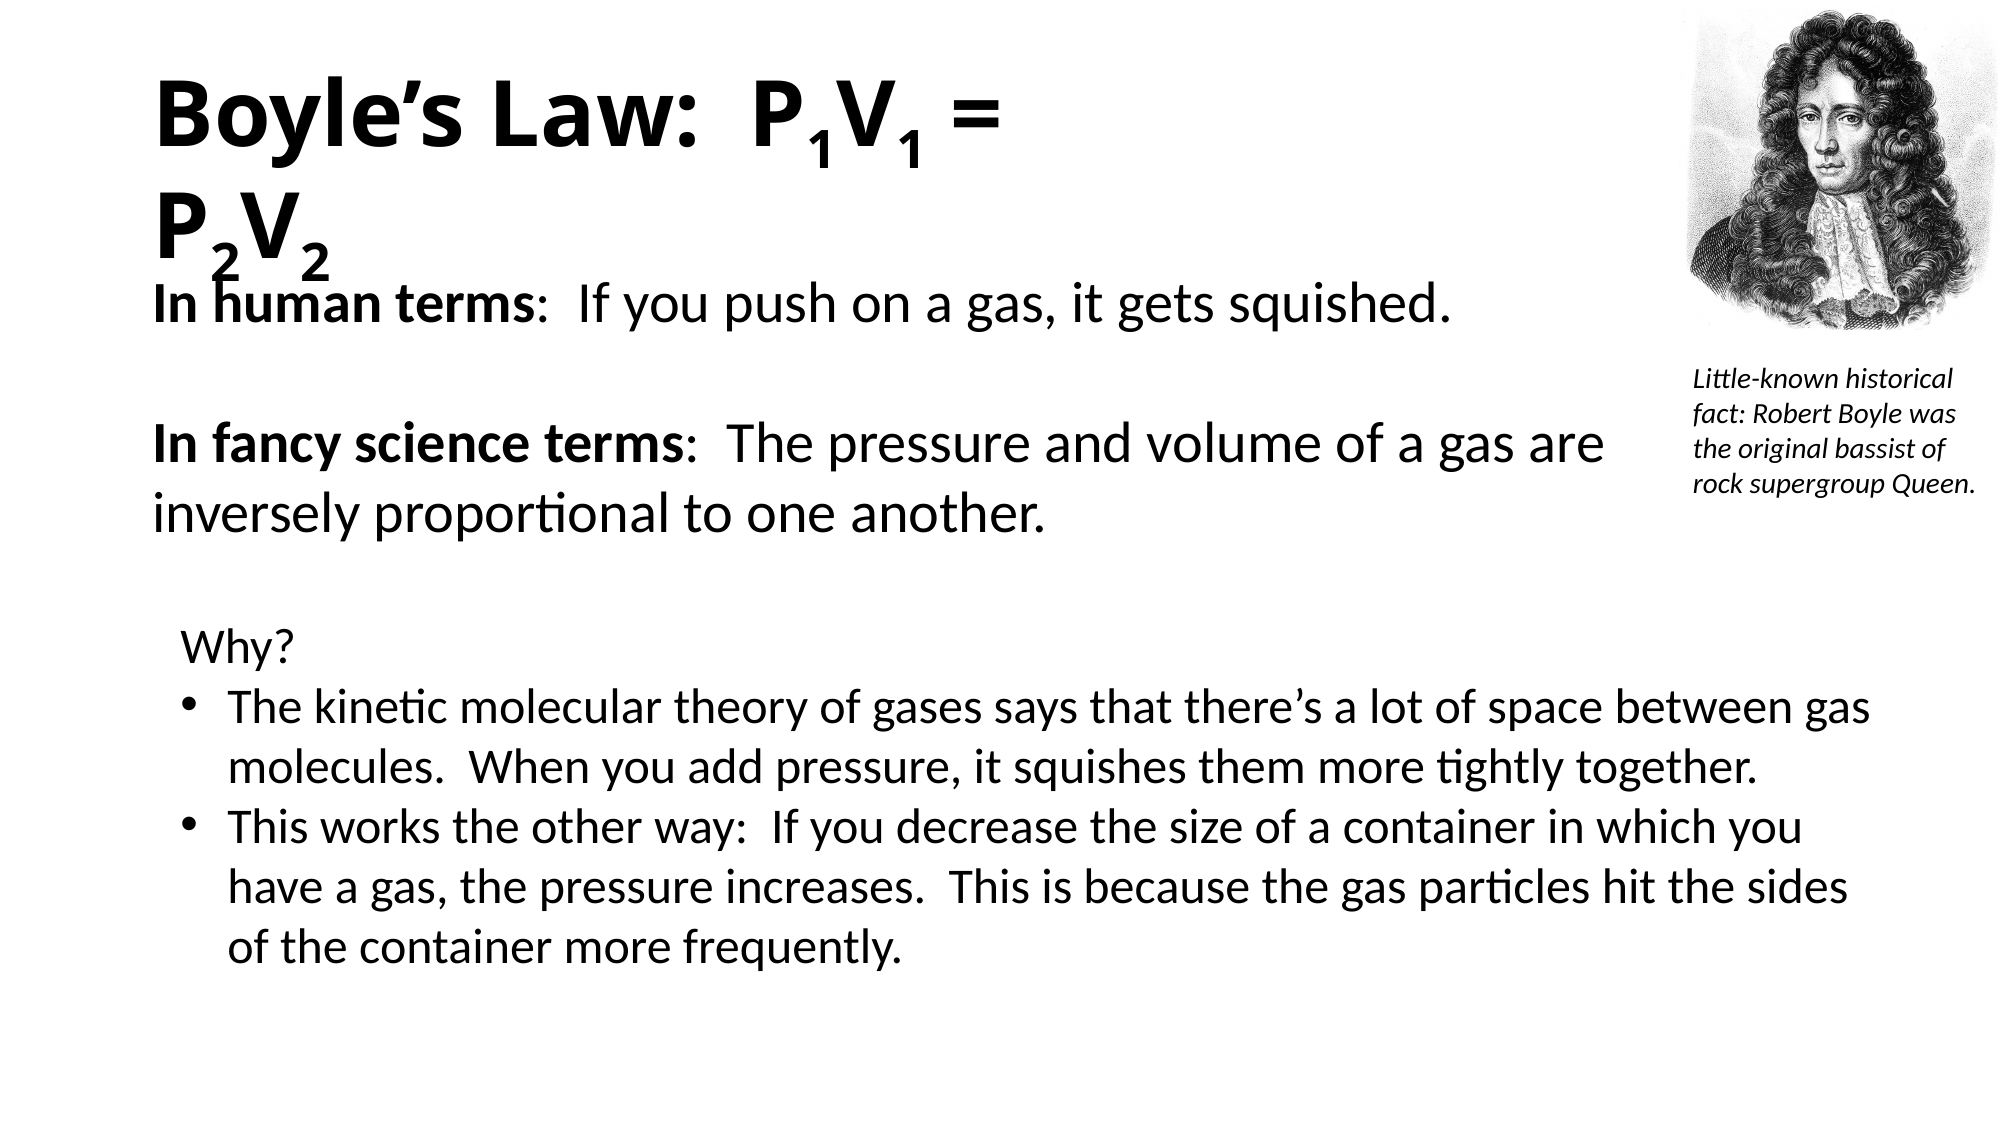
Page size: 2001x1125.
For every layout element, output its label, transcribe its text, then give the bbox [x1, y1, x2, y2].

text_box Little-known historical fact: Robert Boyle was the original bassist of rock supergroup Queen. [1678, 352, 2000, 507]
text_box Why? The kinetic molecular theory of gases says that there’s a lot of space between gas molecules. When you add pressure, it squishes them more tightly together. This works the other way: If you decrease the size of a container in which you have a gas, the pressure increases. This is because the gas particles hit the sides of the container more frequently. [165, 606, 1913, 981]
picture [1678, 7, 2000, 330]
text_box In human terms: If you push on a gas, it gets squished. In fancy science terms: The pressure and volume of a gas are inversely proportional to one another. [137, 256, 1654, 552]
title Boyle’s Law: P1V1 = P2V2 [137, 59, 1177, 256]
